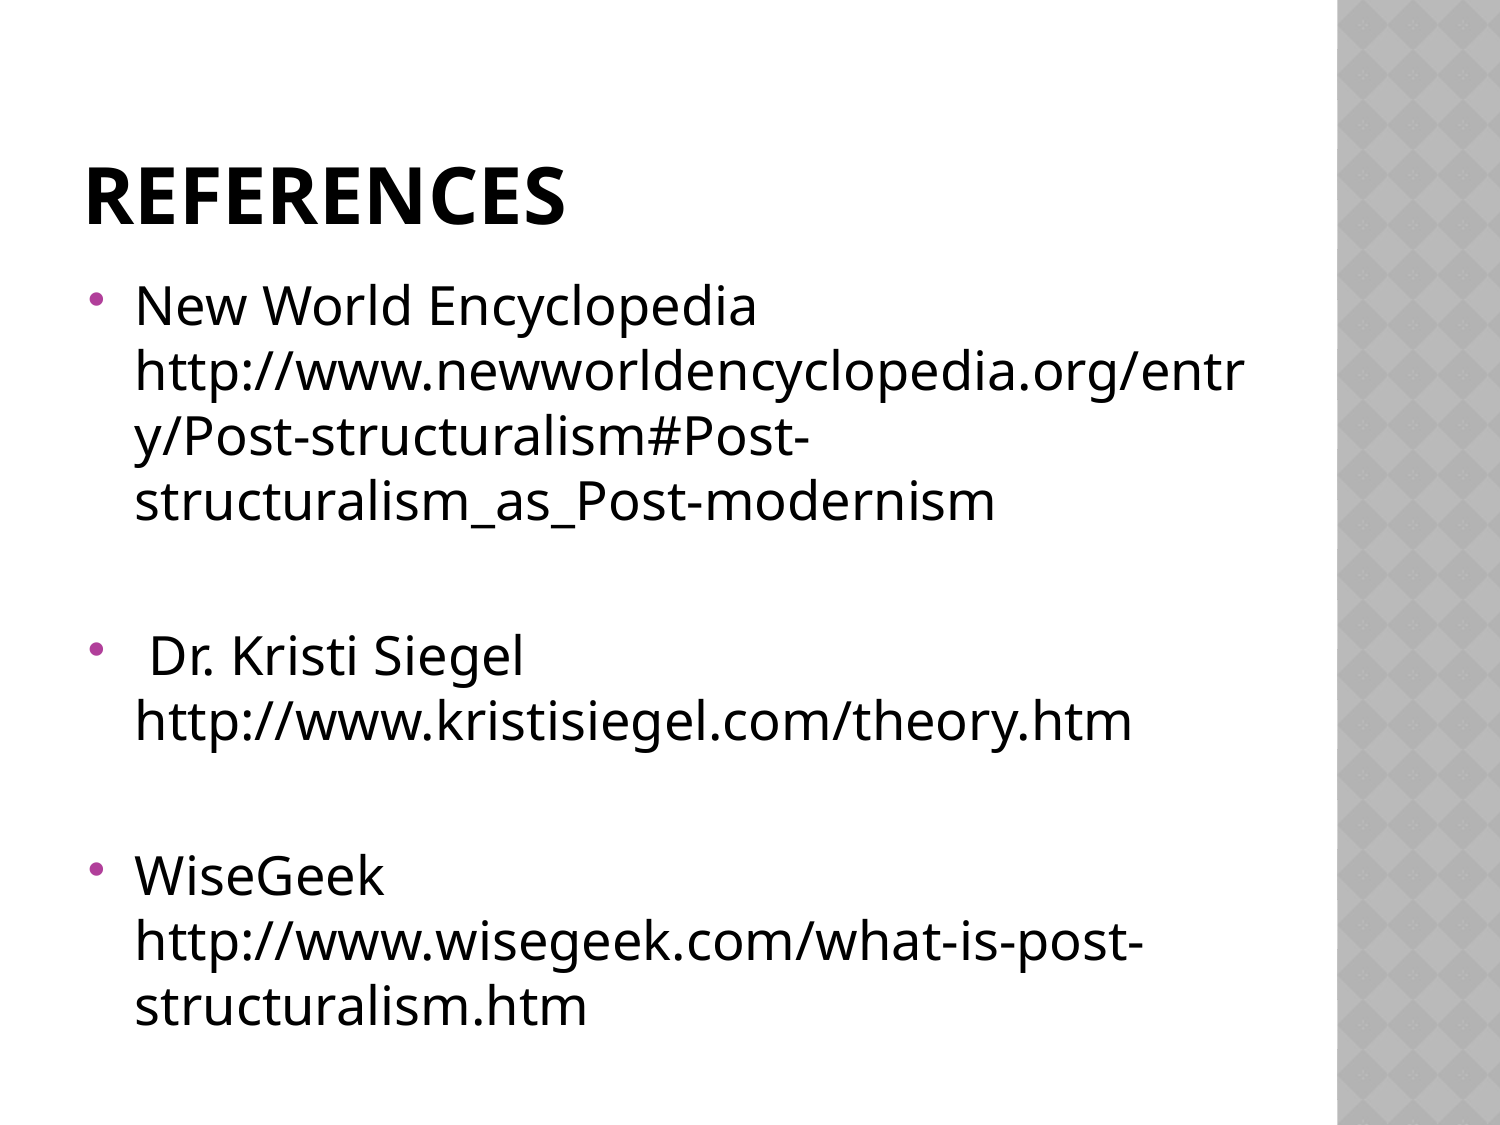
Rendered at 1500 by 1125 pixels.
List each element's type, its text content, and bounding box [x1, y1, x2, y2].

list New World Encyclopedia http://www.newworldencyclopedia.org/entry/Post-structuralism#Post-structuralism_as_Post-modernism Dr. Kristi Siegel http://www.kristisiegel.com/theory.htm WiseGeek http://www.wisegeek.com/what-is-post-structuralism.htm [75, 264, 1263, 1059]
title References [75, 52, 1263, 240]
